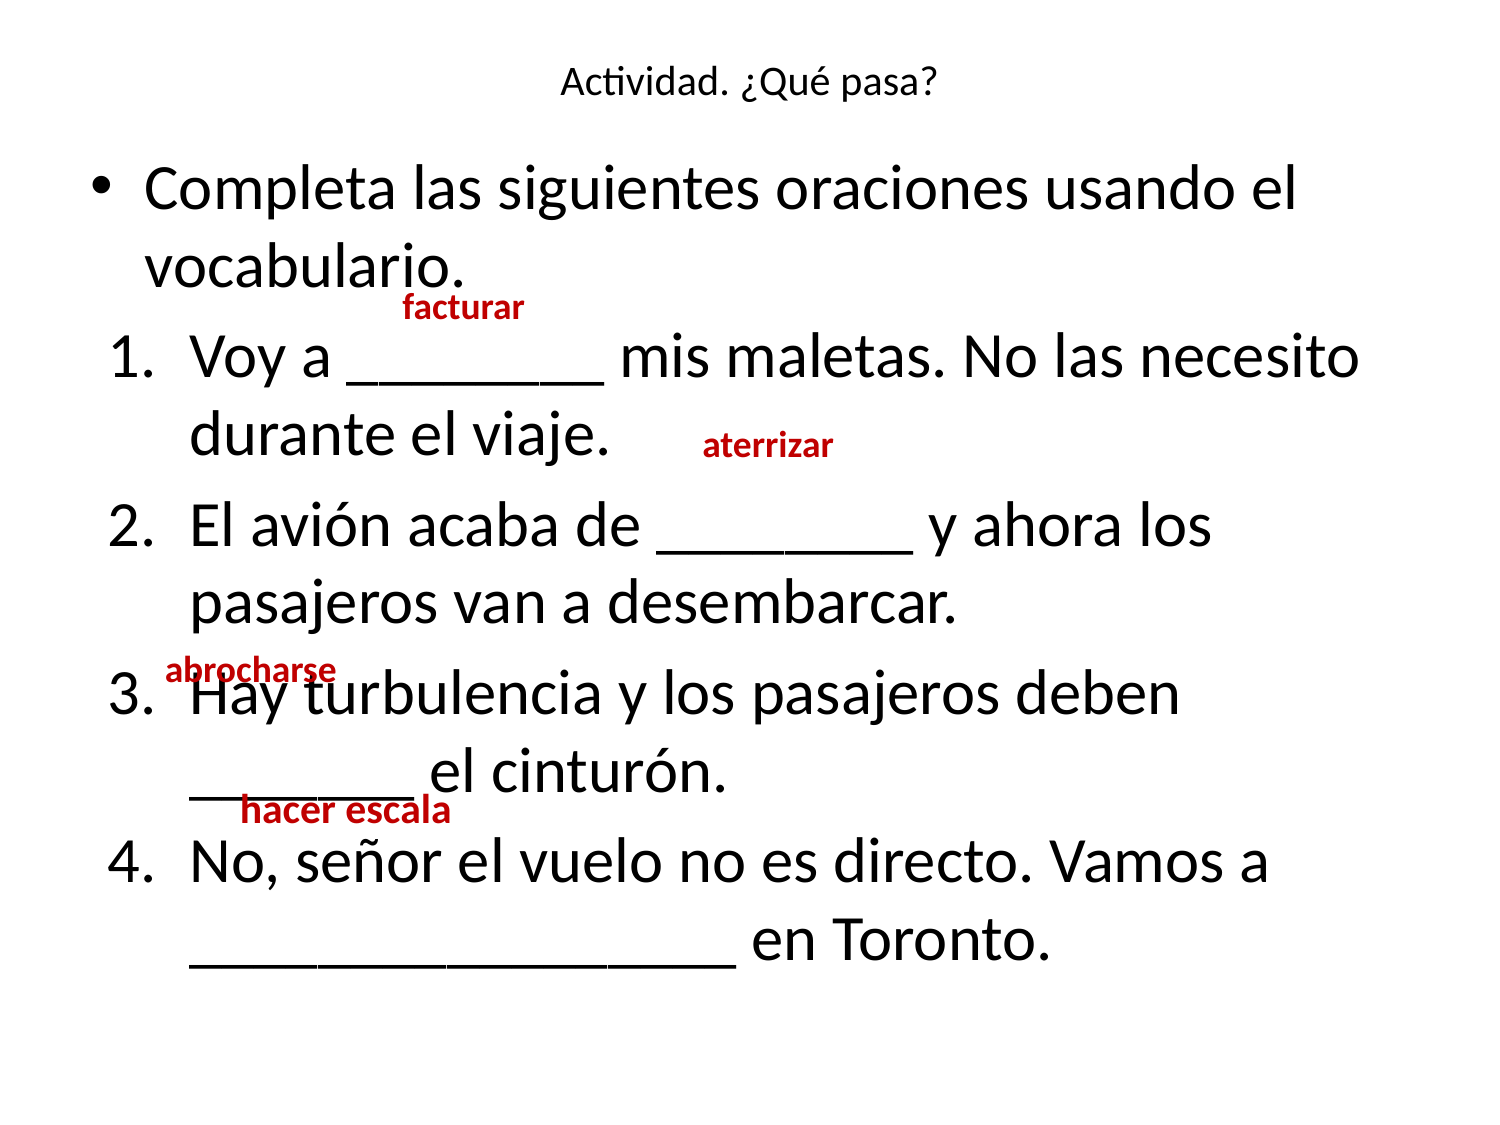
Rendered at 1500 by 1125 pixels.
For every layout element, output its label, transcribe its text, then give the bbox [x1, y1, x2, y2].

text_box hacer escala [225, 774, 563, 840]
text_box facturar [387, 274, 569, 335]
title Actividad. ¿Qué pasa? [75, 45, 1425, 163]
text_box aterrizar [687, 412, 888, 473]
list Completa las siguientes oraciones usando el vocabulario. Voy a ________ mis maletas. No las necesito durante el viaje. El avión acaba de ________ y ahora los pasajeros van a desembarcar. Hay turbulencia y los pasajeros deben _______ el cinturón. No, señor el vuelo no es directo. Vamos a _________________ en Toronto. [75, 163, 1425, 986]
text_box abrocharse [150, 637, 413, 698]
